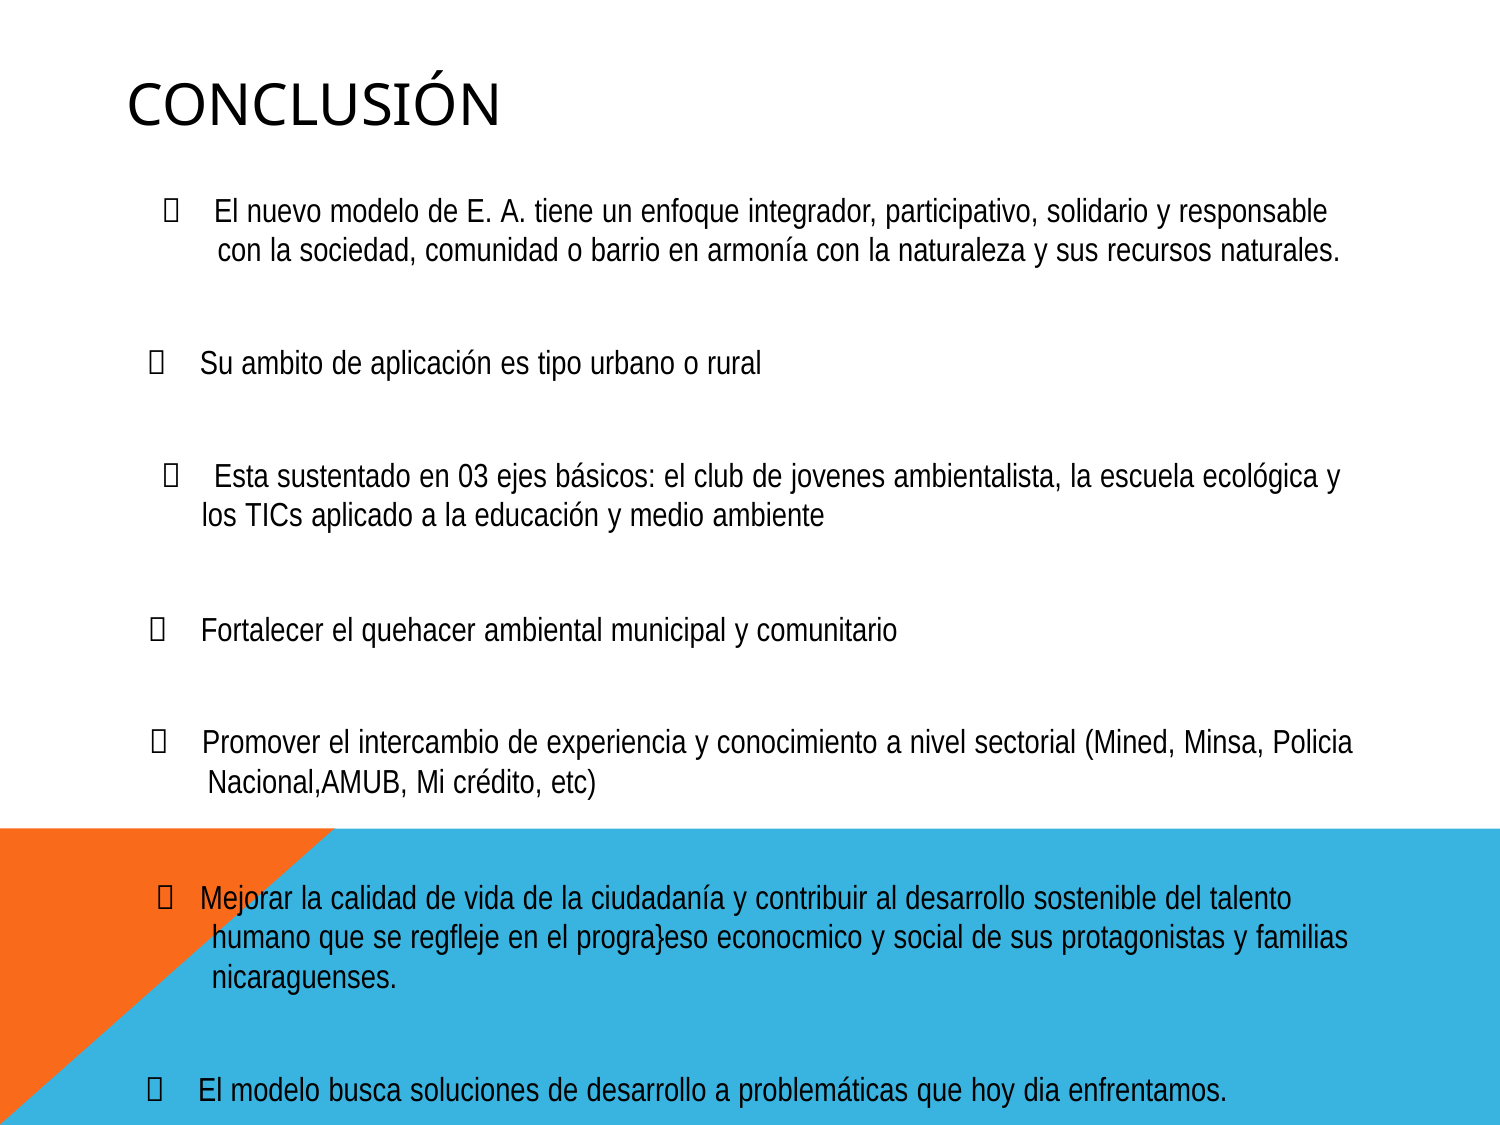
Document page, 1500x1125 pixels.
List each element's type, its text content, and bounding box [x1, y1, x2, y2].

text_box  Su ambito de aplicación es tipo urbano o rural [146, 343, 762, 389]
text_box  Fortalecer el quehacer ambiental municipal y comunitario [147, 610, 898, 656]
text_box  El nuevo modelo de E. A. tiene un enfoque integrador, participativo, solidario y responsable con la sociedad, comunidad o barrio en armonía con la naturaleza y sus recursos naturales. [161, 191, 1341, 277]
text_box CONCLUSIÓN [126, 75, 503, 145]
text_box Nacional,AMUB, Mi crédito, etc) [207, 762, 597, 808]
text_box [0, 0, 1500, 826]
text_box  Mejorar la calidad de vida de la ciudadanía y contribuir al desarrollo sostenible del talento humano que se regfleje en el progra}eso econocmico y social de sus protagonistas y familias nicaraguenses. [155, 879, 1349, 1004]
text_box  El modelo busca soluciones de desarrollo a problemáticas que hoy dia enfrentamos. [145, 1070, 1228, 1116]
text_box  Promover el intercambio de experiencia y conocimiento a nivel sectorial (Mined, Minsa, Policia [148, 722, 1354, 768]
text_box [0, 826, 333, 1120]
text_box [0, 826, 1500, 1125]
text_box los TICs aplicado a la educación y medio ambiente [201, 495, 826, 541]
text_box  Esta sustentado en 03 ejes básicos: el club de jovenes ambientalista, la escuela ecológica y [161, 456, 1341, 502]
